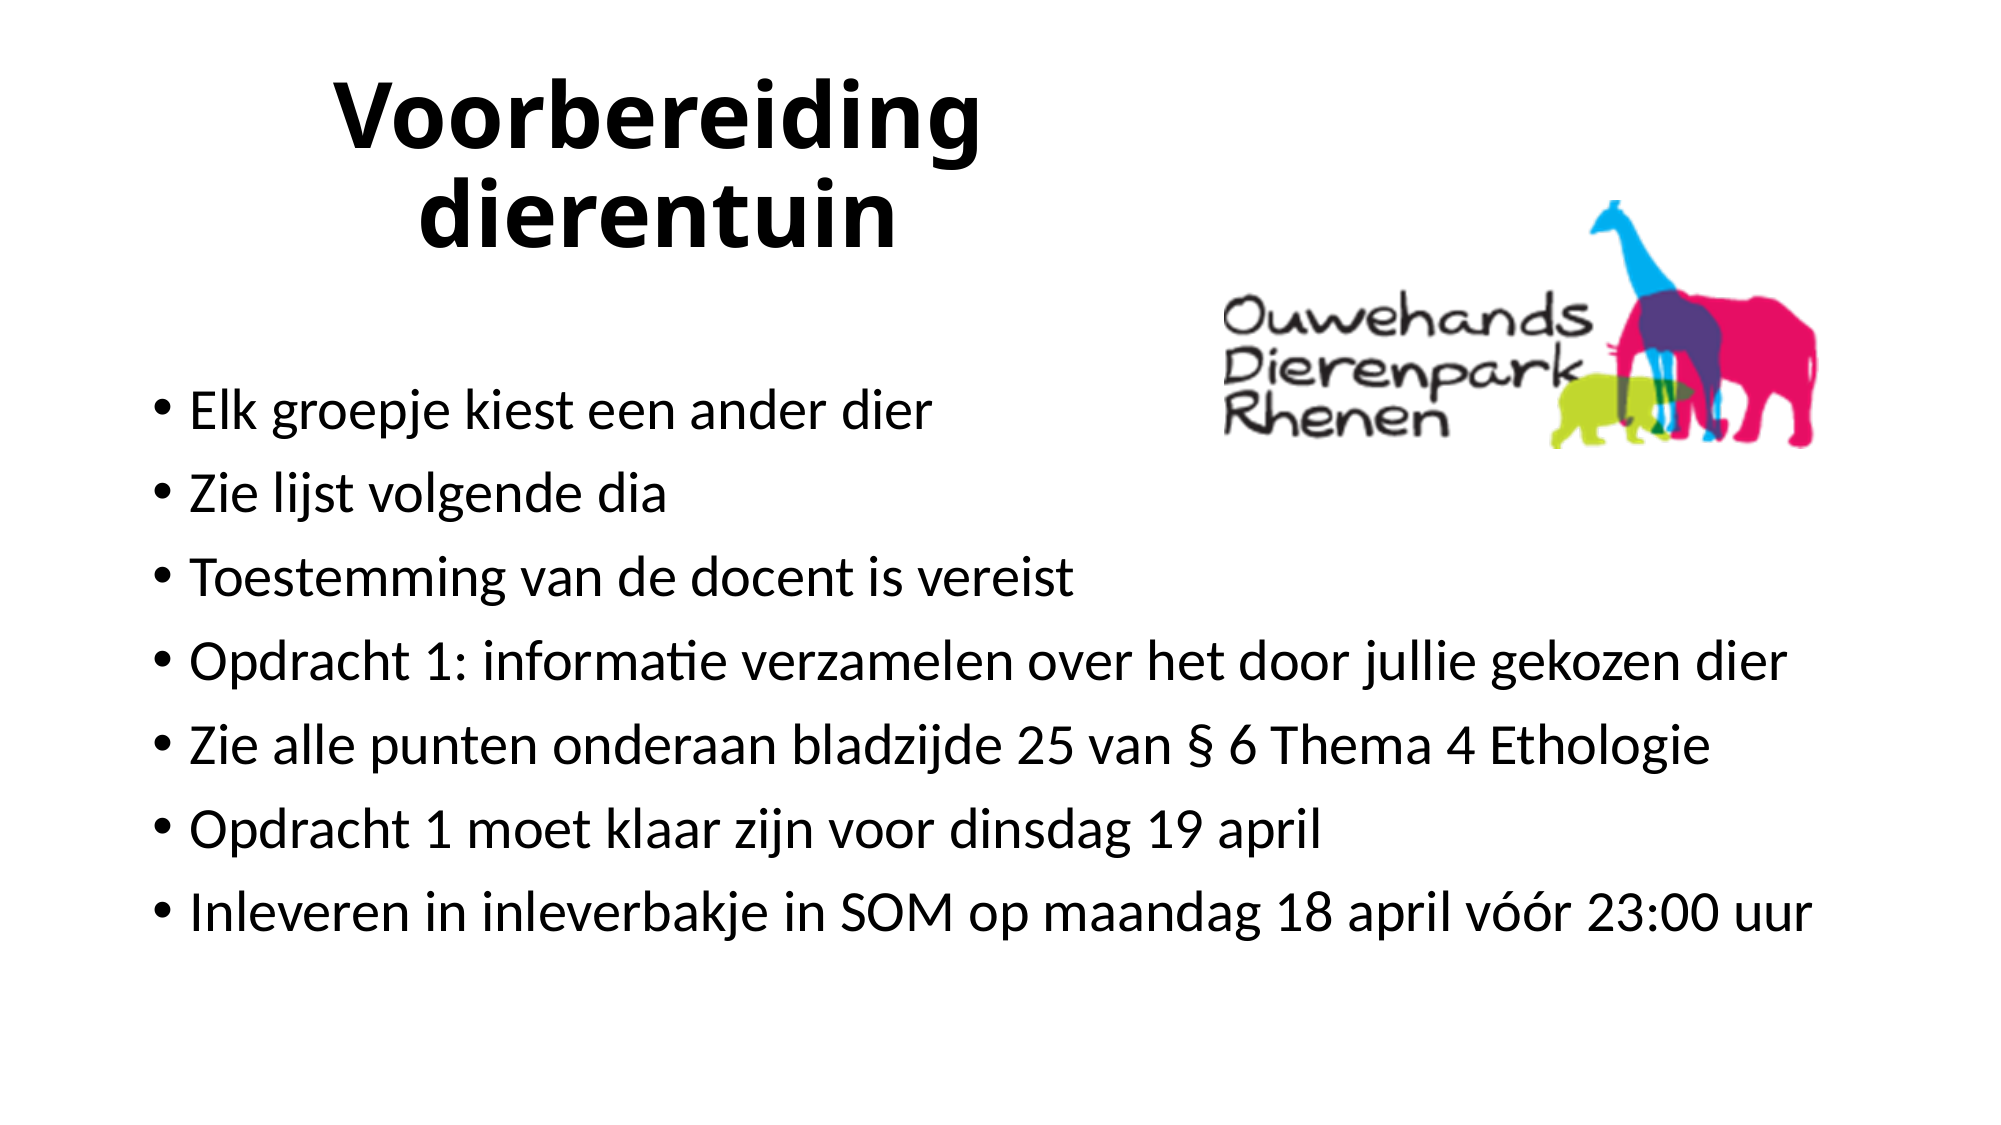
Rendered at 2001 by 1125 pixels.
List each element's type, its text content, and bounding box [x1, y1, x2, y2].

list Elk groepje kiest een ander dier Zie lijst volgende dia Toestemming van de docent is vereist Opdracht 1: informatie verzamelen over het door jullie gekozen dier Zie alle punten onderaan bladzijde 25 van § 6 Thema 4 Ethologie Opdracht 1 moet klaar zijn voor dinsdag 19 april Inleveren in inleverbakje in SOM op maandag 18 april vóór 23:00 uur [137, 371, 1863, 991]
picture [1224, 200, 1819, 449]
title Voorbereiding dierentuin [137, 59, 1181, 278]
